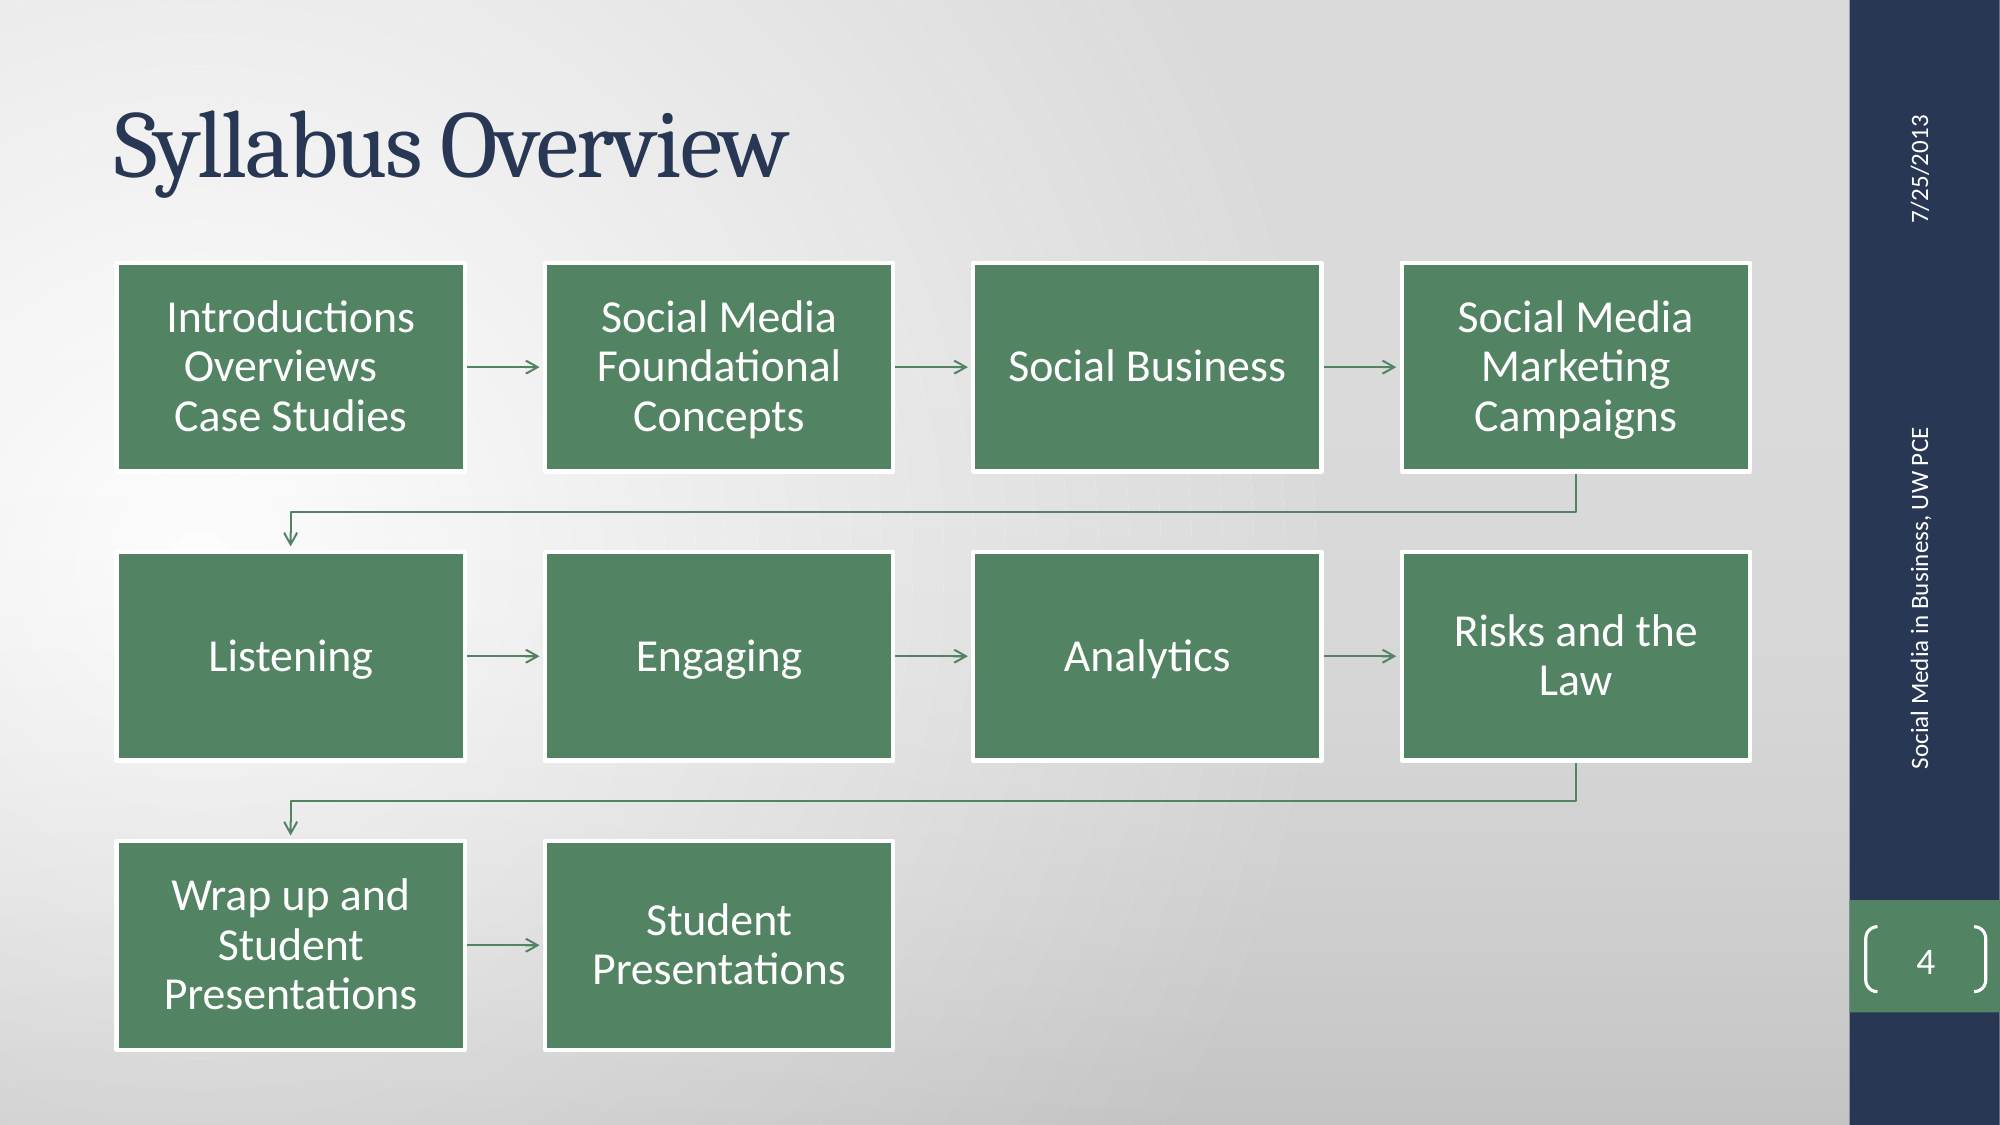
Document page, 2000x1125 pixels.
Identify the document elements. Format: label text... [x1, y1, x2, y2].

slide_number 4 [1864, 925, 1988, 994]
title Syllabus Overview [99, 45, 1767, 233]
footer Social Media in Business, UW PCE [1878, 308, 1958, 889]
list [99, 261, 1767, 1051]
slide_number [1878, 100, 1958, 295]
